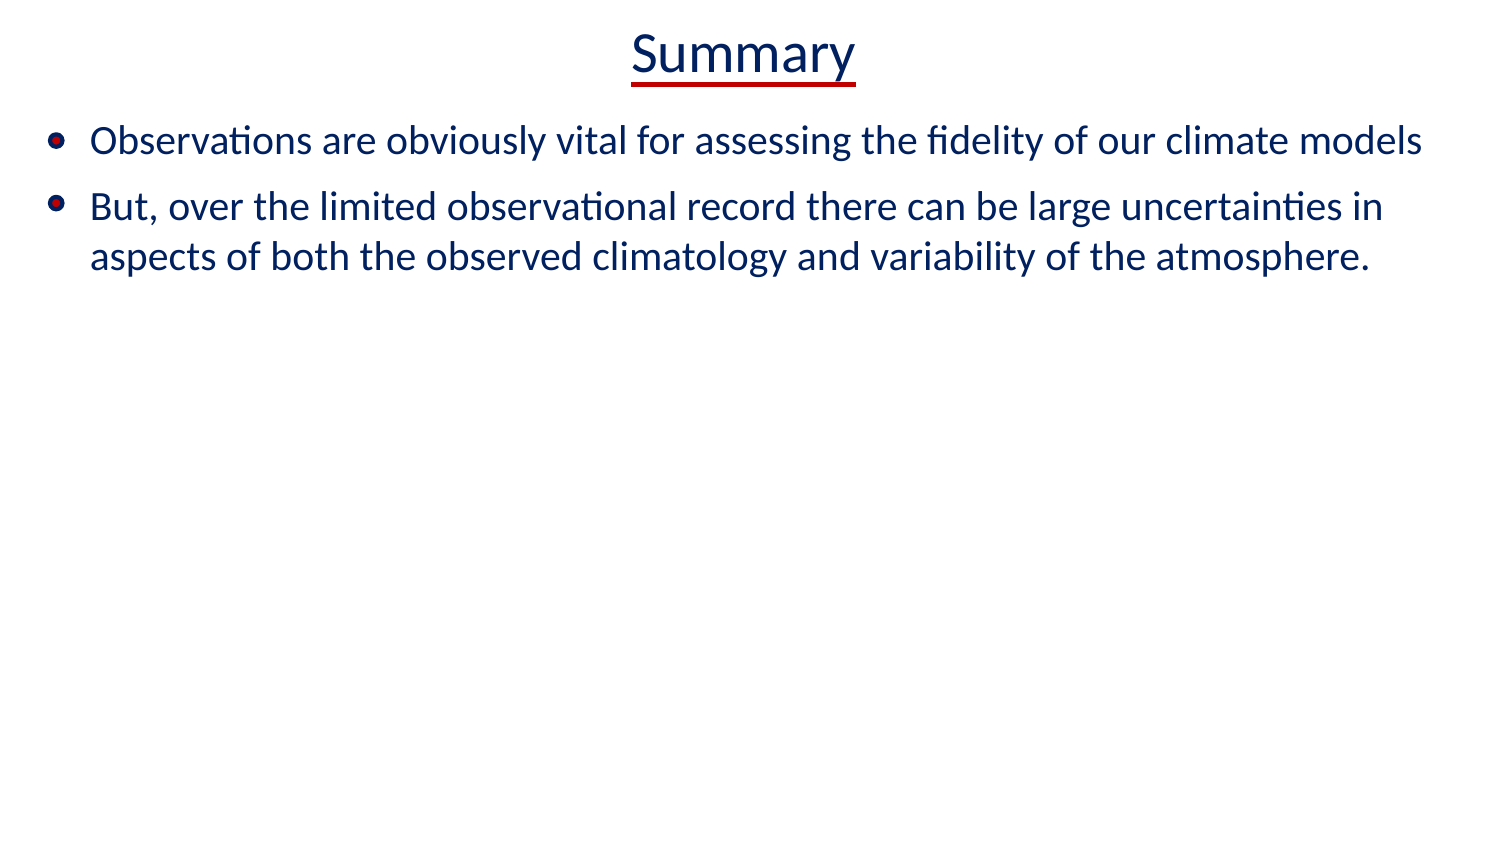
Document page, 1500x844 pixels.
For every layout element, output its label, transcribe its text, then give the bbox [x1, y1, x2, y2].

text_box Observations are obviously vital for assessing the fidelity of our climate models [74, 105, 1488, 170]
text_box [47, 132, 65, 149]
text_box But, over the limited observational record there can be large uncertainties in aspects of both the observed climatology and variability of the atmosphere. [74, 171, 1488, 287]
text_box [47, 194, 65, 212]
text_box Summary [12, 6, 1475, 91]
